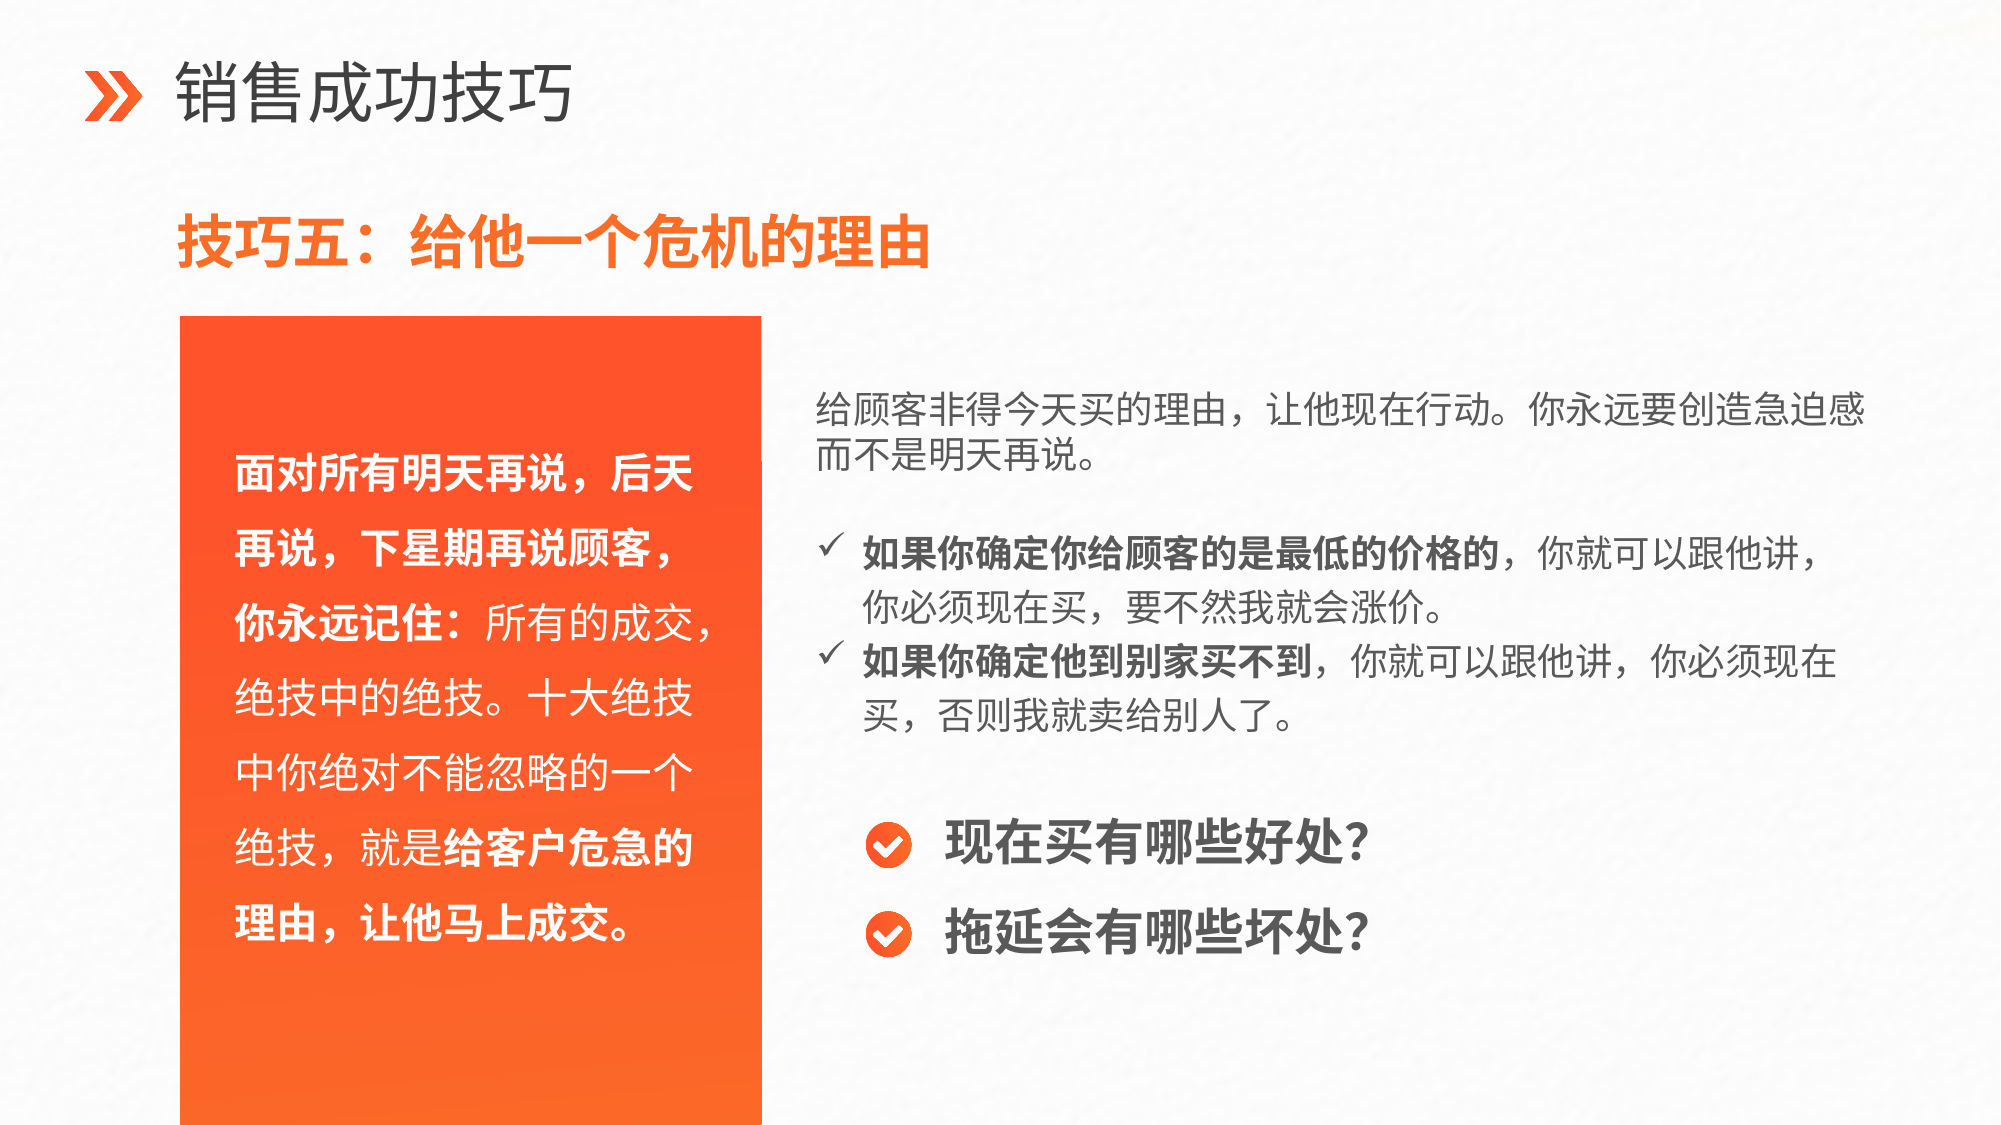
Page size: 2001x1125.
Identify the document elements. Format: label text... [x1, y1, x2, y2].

text_box 销售成功技巧 [158, 43, 590, 139]
text_box 拖延会有哪些坏处？ [929, 892, 1410, 968]
text_box 技巧五：给他一个危机的理由 [161, 197, 949, 283]
text_box [865, 911, 912, 958]
text_box [179, 315, 762, 1125]
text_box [84, 71, 143, 121]
text_box 面对所有明天再说，后天再说，下星期再说顾客，你永远记住：所有的成交，绝技中的绝技。十大绝技中你绝对不能忽略的一个绝技，就是给客户危急的理由，让他马上成交。 [219, 414, 741, 955]
text_box [865, 822, 912, 868]
text_box 给顾客非得今天买的理由，让他现在行动。你永远要创造急迫感而不是明天再说。 如果你确定你给顾客的是最低的价格的，你就可以跟他讲，你必须现在买，要不然我就会涨价。 如果你确定他到别家买不到，你就可以跟他讲，你必须现在买，否则我就卖给别人了。 [801, 379, 1886, 745]
text_box 现在买有哪些好处？ [929, 802, 1410, 878]
